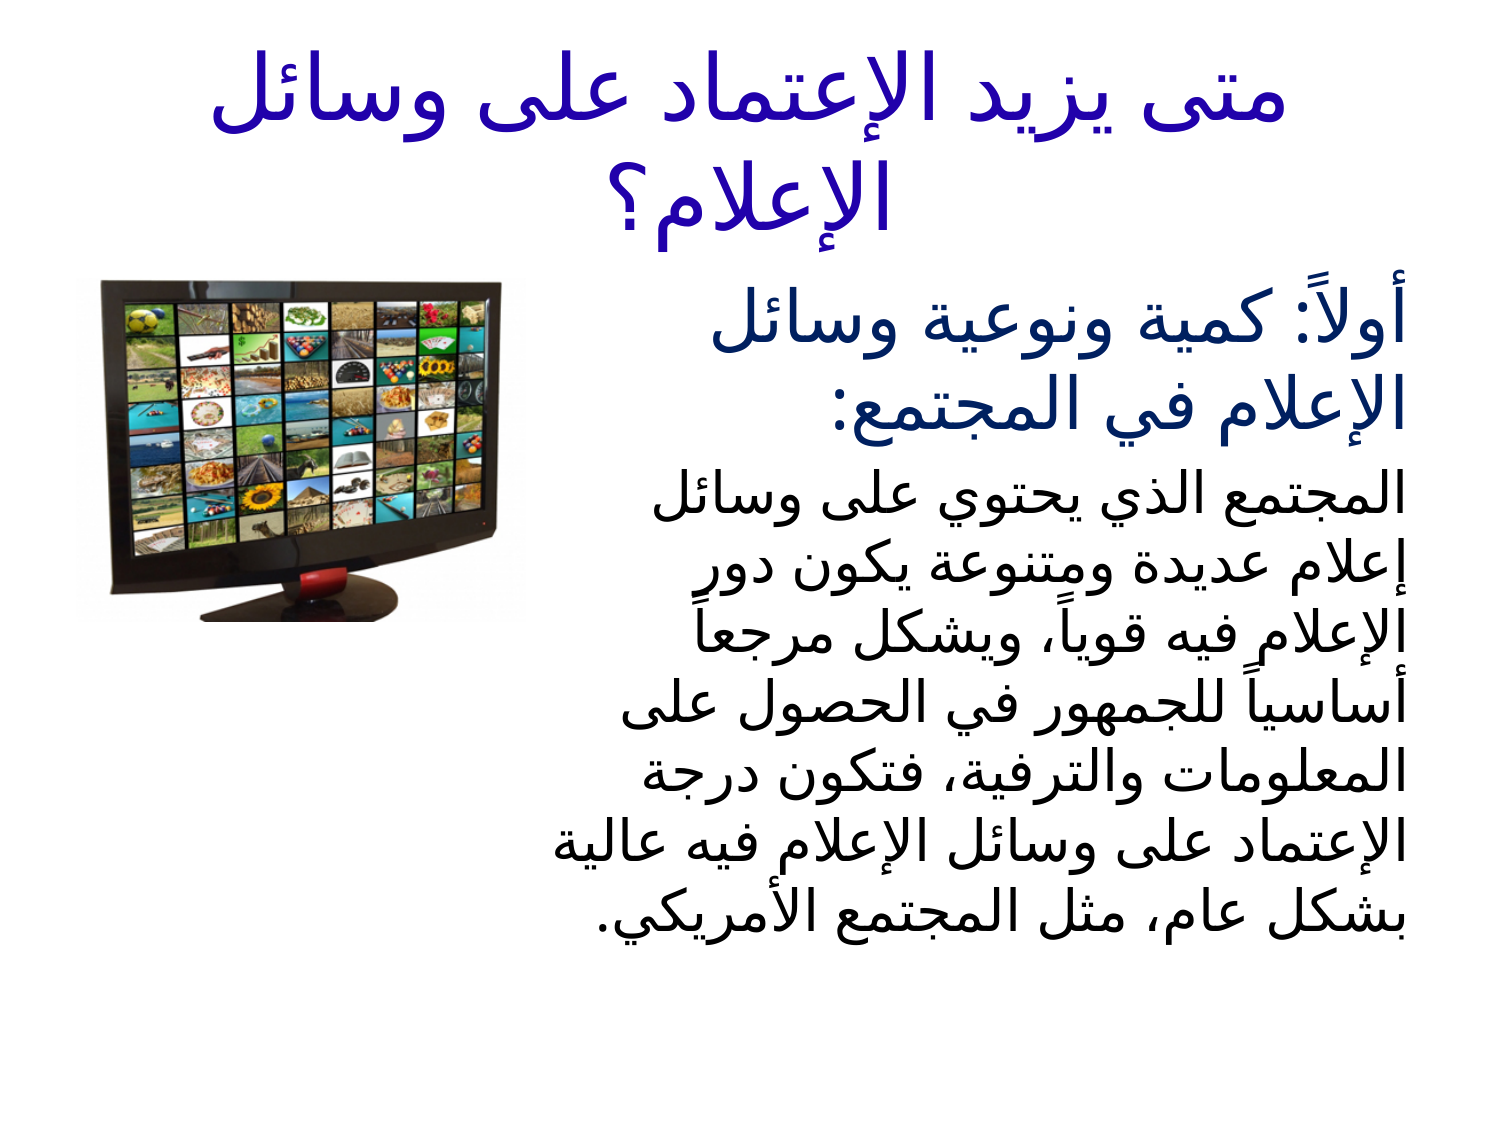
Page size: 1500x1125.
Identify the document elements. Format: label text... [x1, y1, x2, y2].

picture [76, 278, 526, 622]
list أولاً: كمية ونوعية وسائل الإعلام في المجتمع: المجتمع الذي يحتوي على وسائل إعلام عديدة ومتنوعة يكون دور الإعلام فيه قوياً، ويشكل مرجعاً أساسياً للجمهور في الحصول على المعلومات والترفية، فتكون درجة الإعتماد على وسائل الإعلام فيه عالية بشكل عام، مثل المجتمع الأمريكي. [525, 262, 1425, 1005]
title متى يزيد الإعتماد على وسائل الإعلام؟ [75, 45, 1425, 233]
